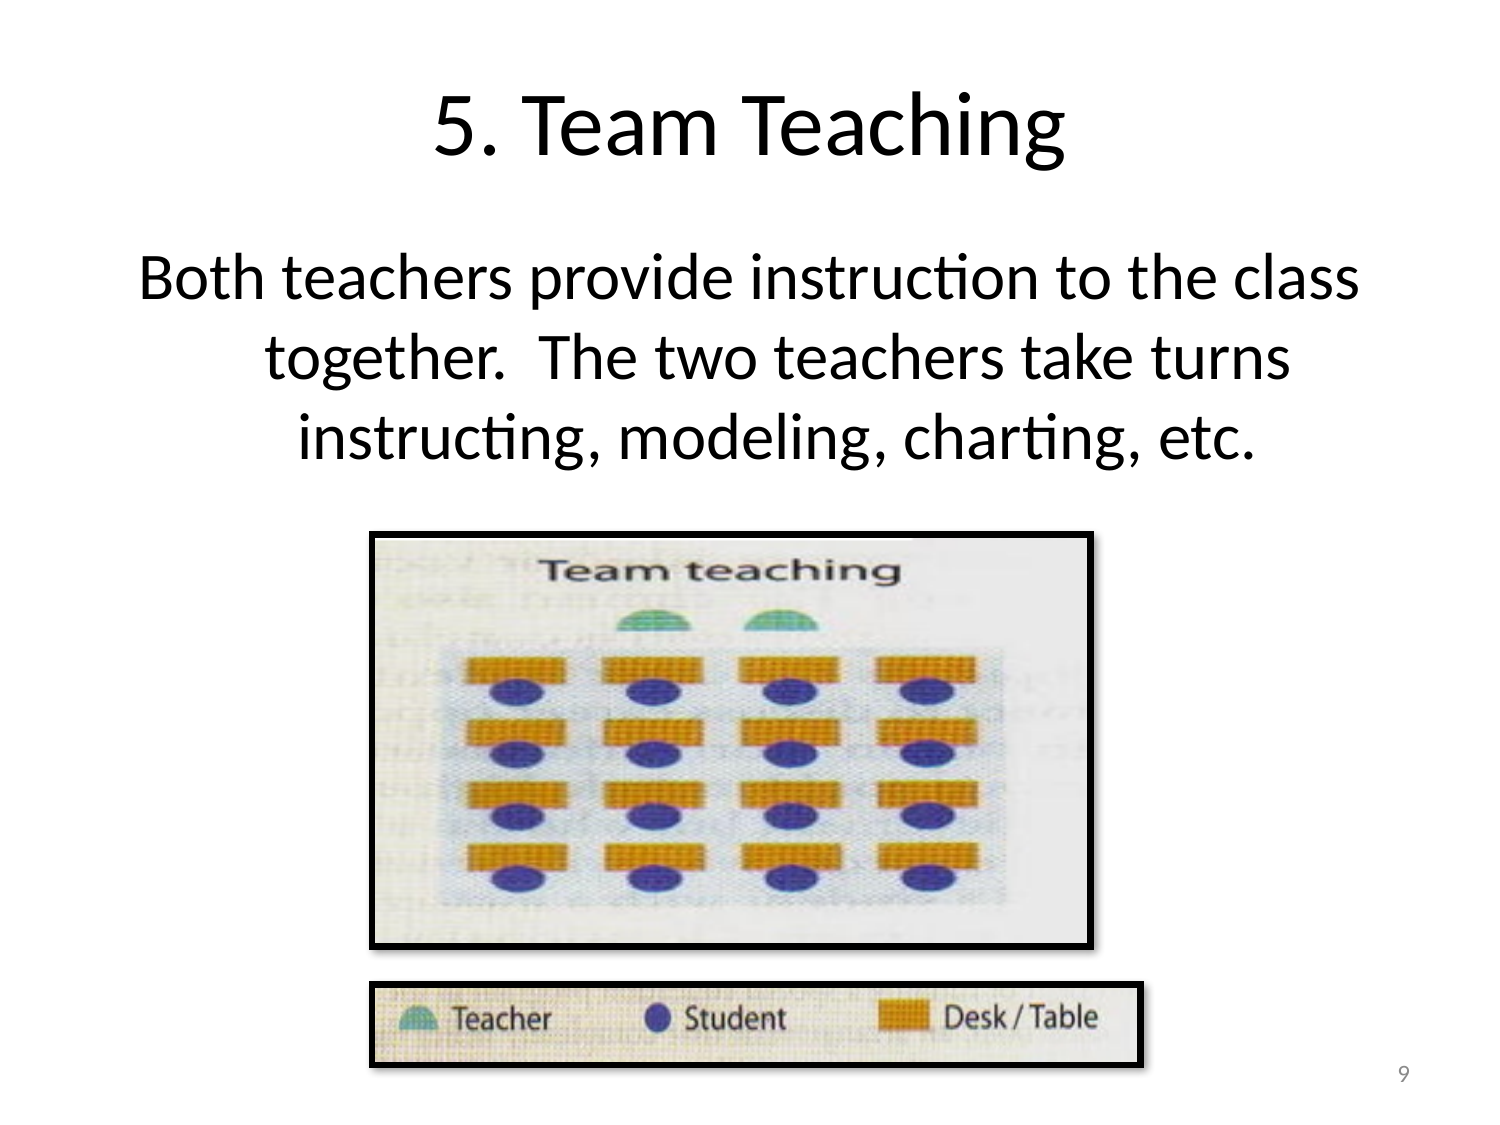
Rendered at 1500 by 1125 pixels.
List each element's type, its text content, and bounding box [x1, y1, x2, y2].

list Both teachers provide instruction to the class together. The two teachers take turns instructing, modeling, charting, etc. [75, 224, 1425, 1018]
slide_number 9 [1074, 1042, 1425, 1103]
picture [374, 987, 1138, 1063]
title 5. Team Teaching [75, 24, 1425, 213]
picture [374, 537, 1088, 944]
